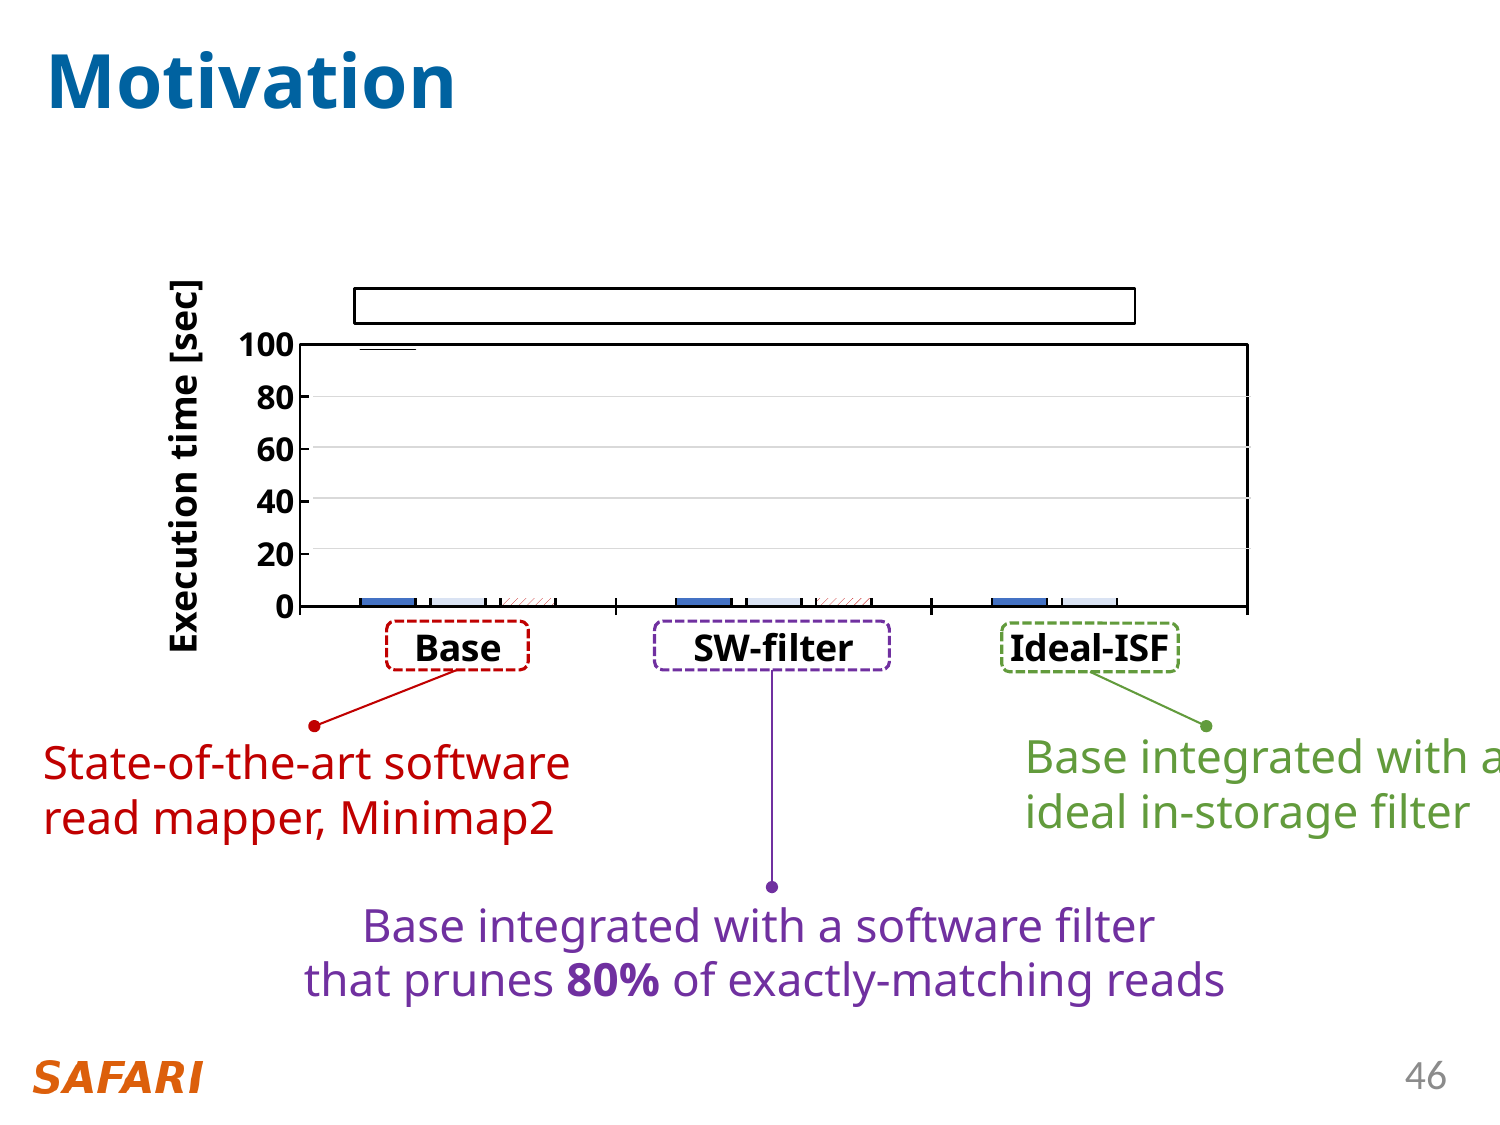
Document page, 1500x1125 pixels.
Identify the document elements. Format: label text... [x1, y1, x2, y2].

text_box Base integrated with an ideal in-storage filter [1009, 720, 1500, 846]
title Motivation [31, 15, 1475, 143]
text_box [314, 672, 458, 727]
chart [217, 261, 1283, 672]
text_box Base integrated with a software filter that prunes 80% of exactly-matching reads [182, 888, 1348, 1014]
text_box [1090, 671, 1207, 727]
picture [31, 1051, 209, 1104]
text_box State-of-the-art software read mapper, Minimap2 [28, 726, 601, 851]
text_box Execution time [sec] [151, 263, 212, 670]
